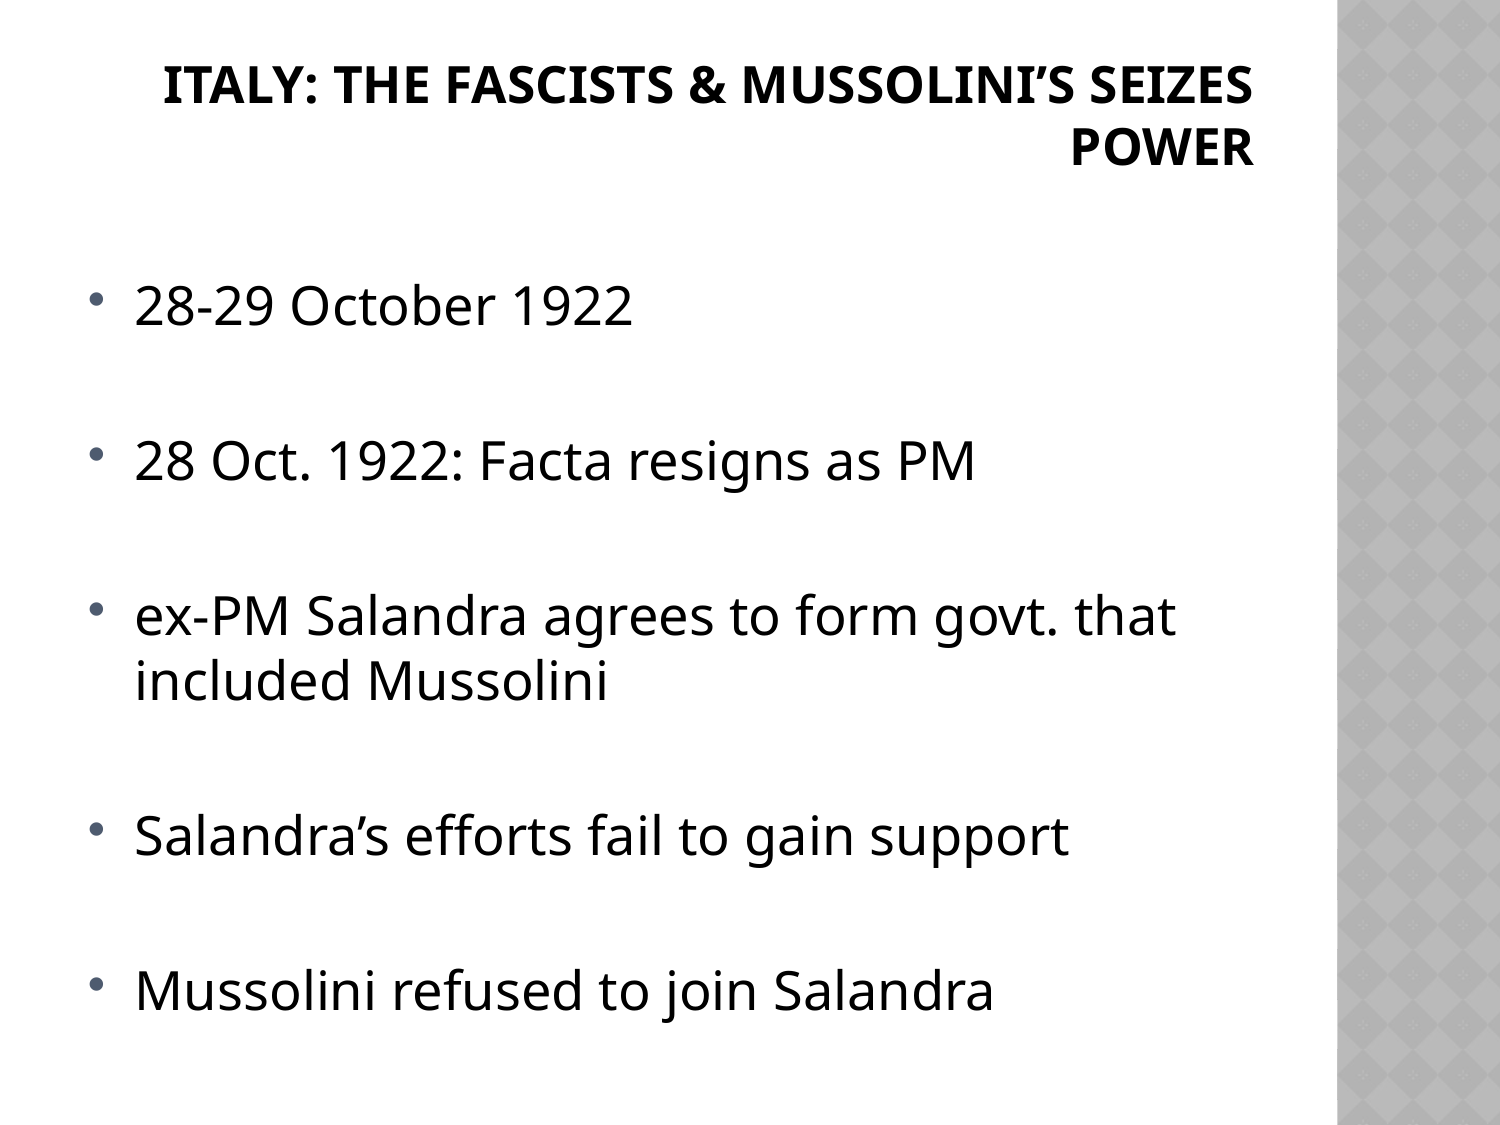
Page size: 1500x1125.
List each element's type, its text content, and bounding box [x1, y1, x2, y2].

list 28-29 October 1922 28 Oct. 1922: Facta resigns as PM ex-PM Salandra agrees to form govt. that included Mussolini Salandra’s efforts fail to gain support Mussolini refused to join Salandra [75, 264, 1263, 1059]
title Italy: the fascists & Mussolini’s seizes power [75, 52, 1263, 240]
